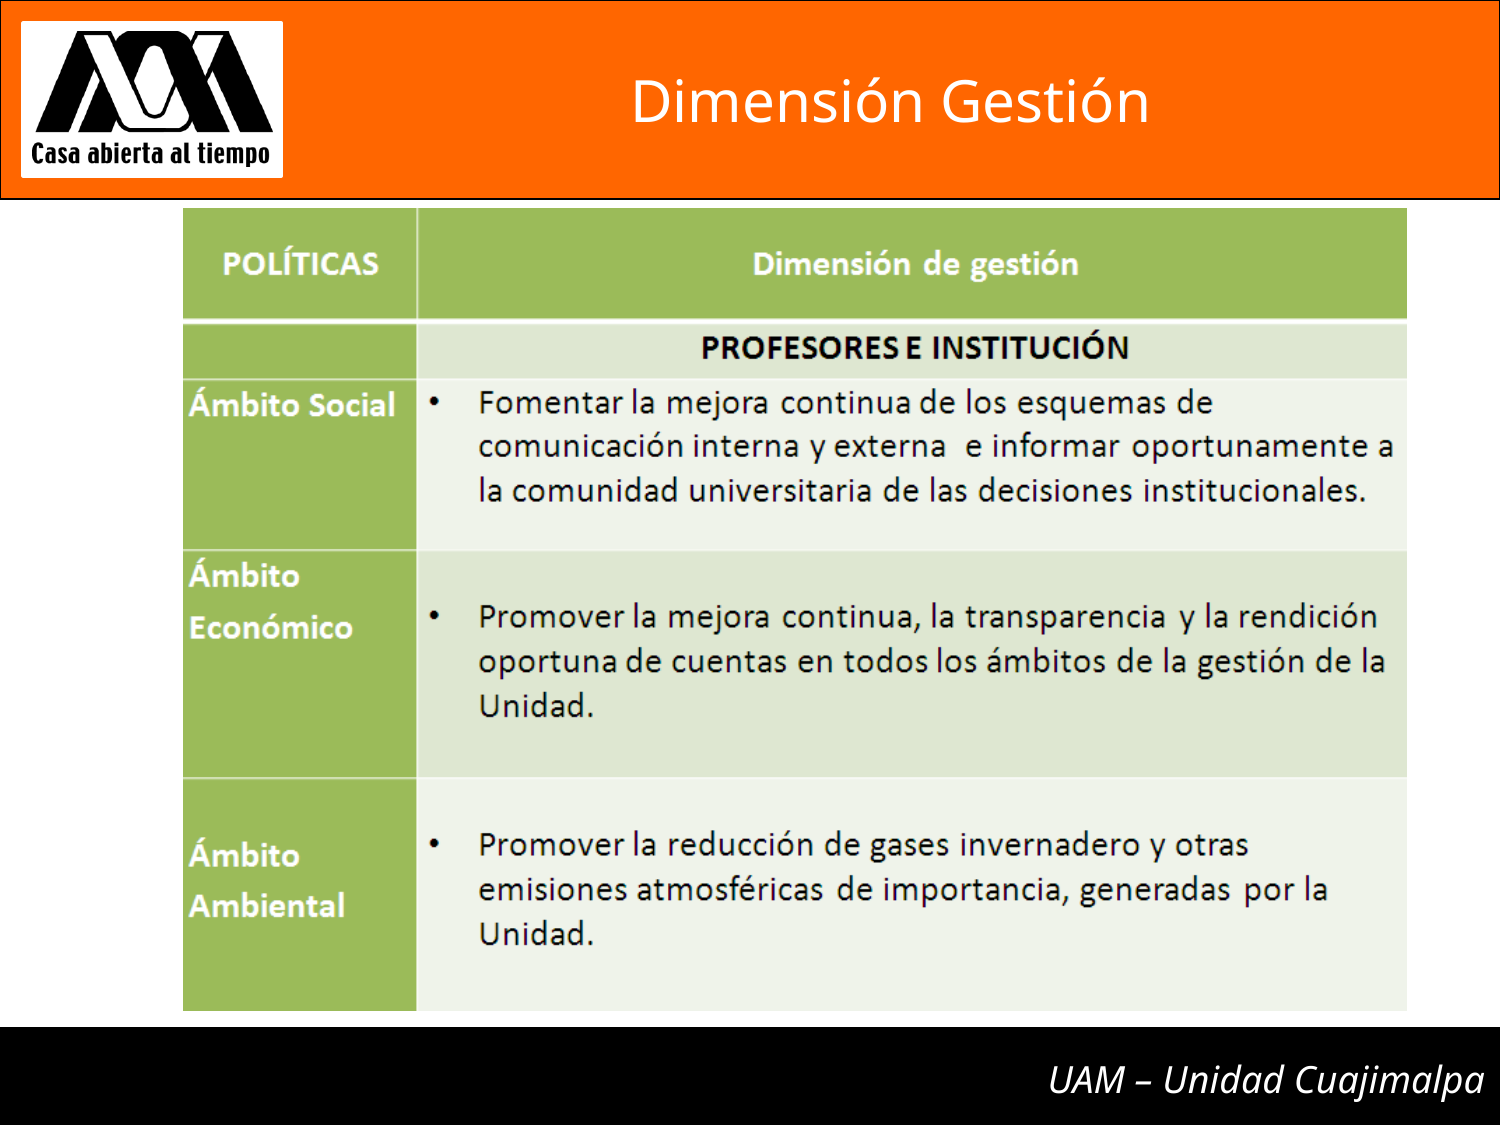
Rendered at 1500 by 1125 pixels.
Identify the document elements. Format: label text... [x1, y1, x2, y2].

picture [32, 31, 273, 167]
picture [182, 207, 1408, 1012]
title Dimensión Gestión [280, 0, 1500, 200]
